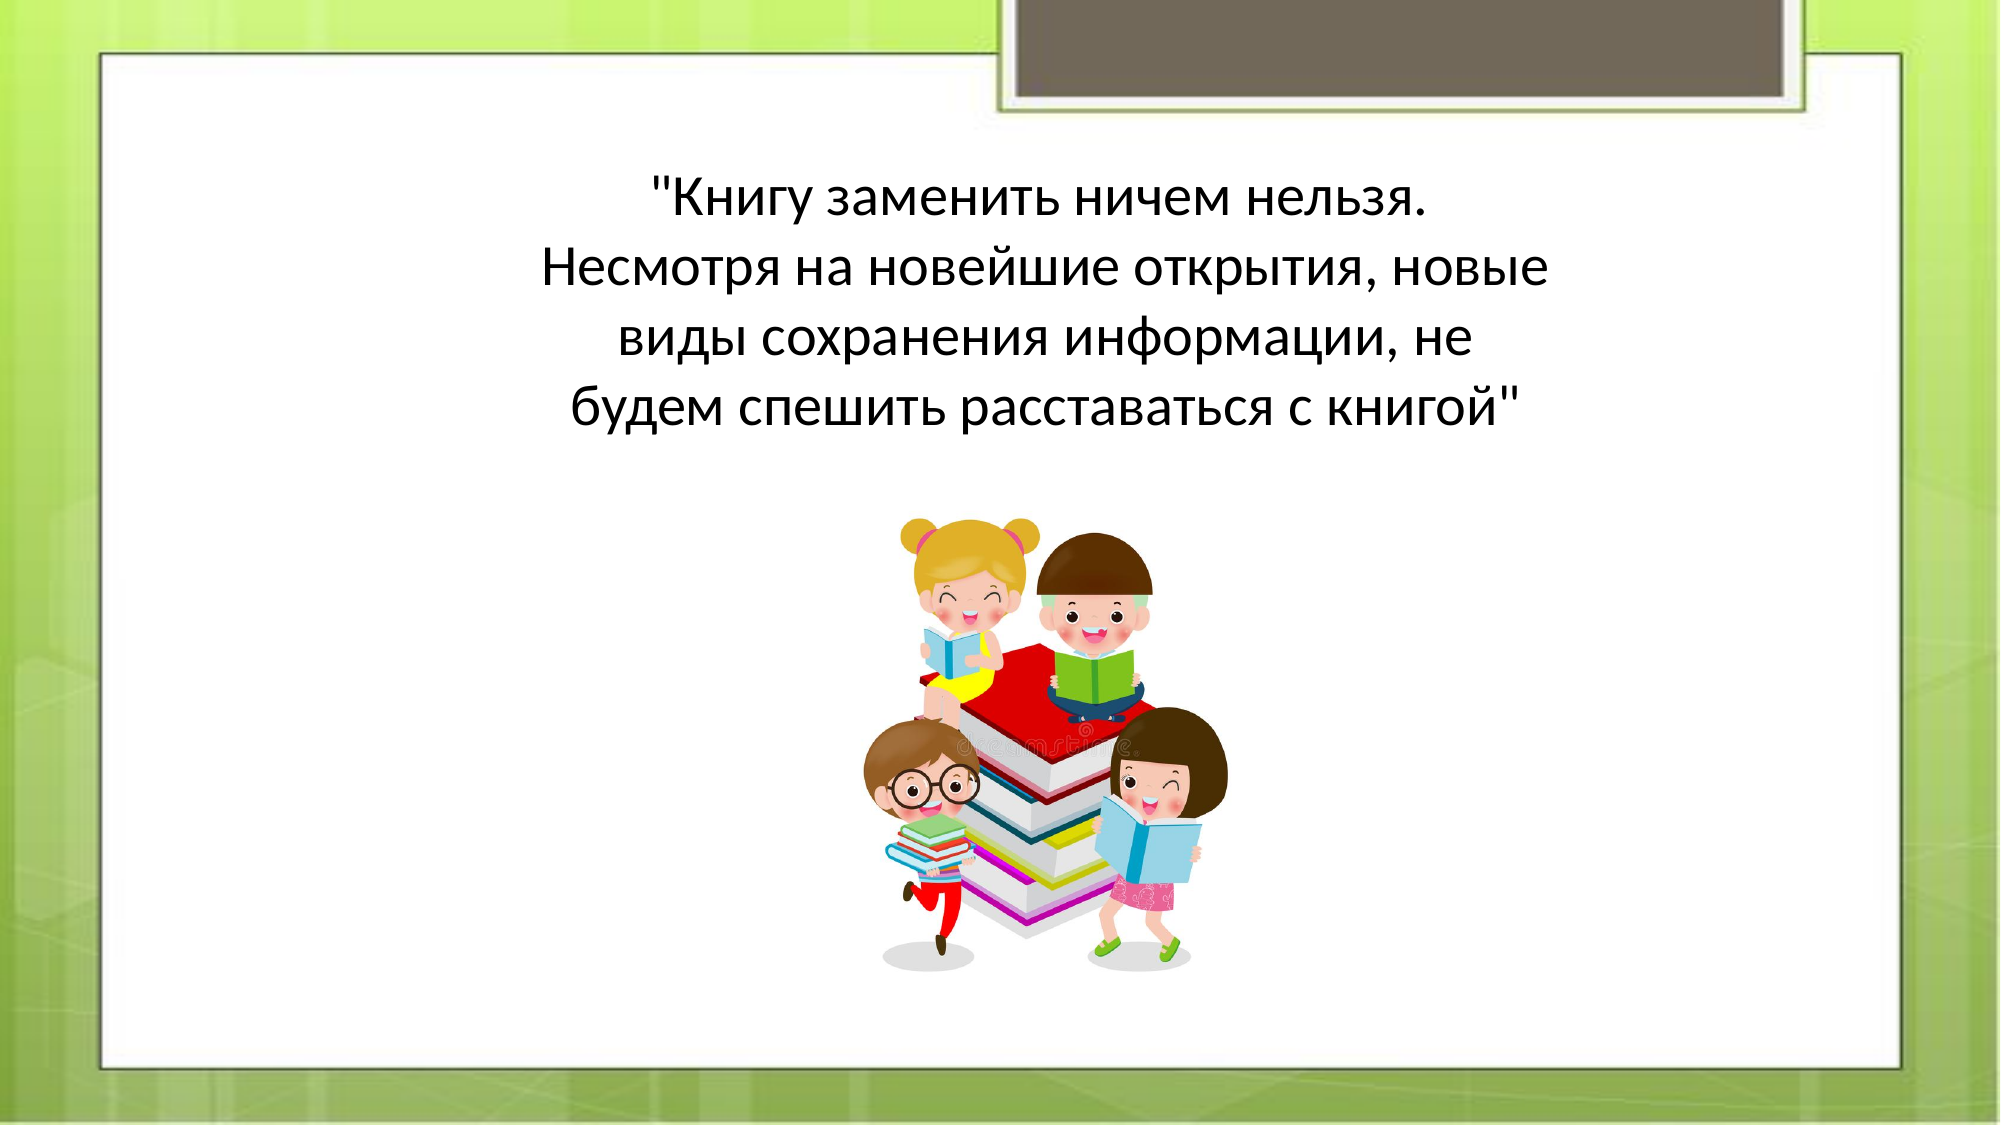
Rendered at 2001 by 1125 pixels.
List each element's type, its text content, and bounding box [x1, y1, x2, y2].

text_box "Книгу заменить ничем нельзя. Несмотря на новейшие открытия, новые виды сохранения информации, не будем спешить расставаться с книгой" [494, 149, 1598, 445]
picture [0, 0, 2001, 1125]
